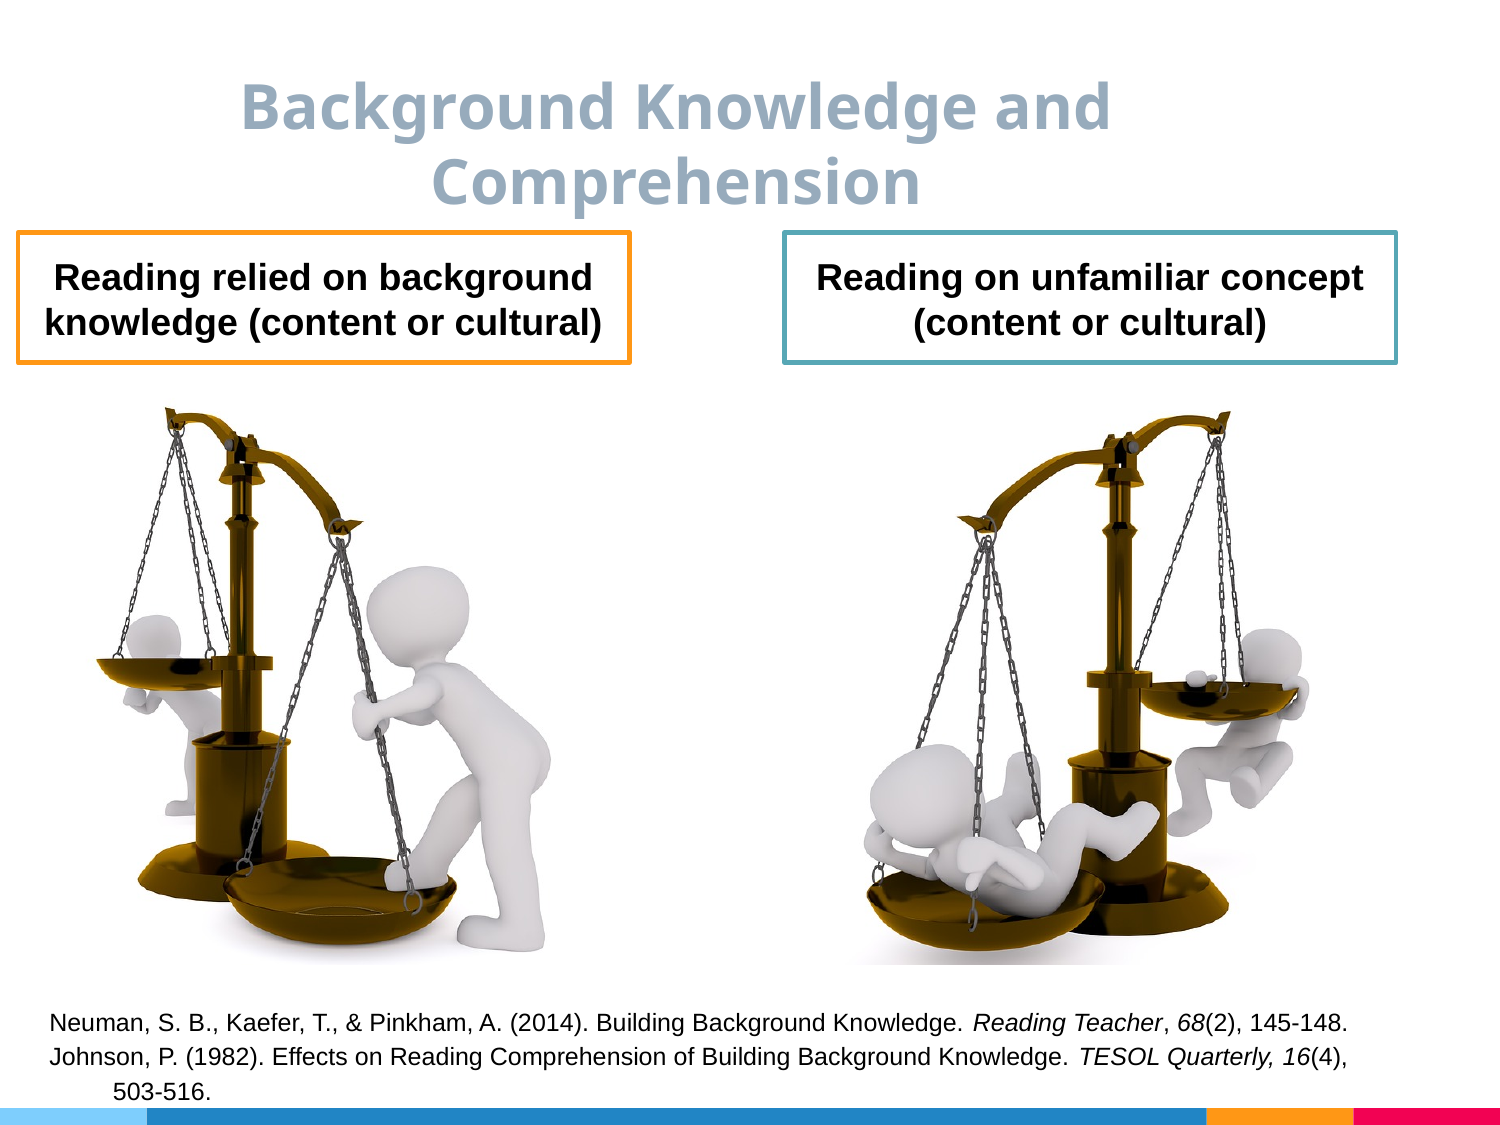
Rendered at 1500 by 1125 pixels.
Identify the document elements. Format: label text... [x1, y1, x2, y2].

text_box Reading relied on background knowledge (content or cultural) [18, 232, 630, 363]
title Background Knowledge and Comprehension [146, 45, 1207, 233]
text_box Neuman, S. B., Kaefer, T., & Pinkham, A. (2014). Building Background Knowledge. Reading Teacher, 68(2), 145-148. Johnson, P. (1982). Effects on Reading Comprehension of Building Background Knowledge. TESOL Quarterly, 16(4), 503-516. [34, 986, 1417, 1118]
picture [34, 385, 614, 965]
text_box Reading on unfamiliar concept (content or cultural) [784, 232, 1396, 363]
picture [800, 385, 1380, 965]
